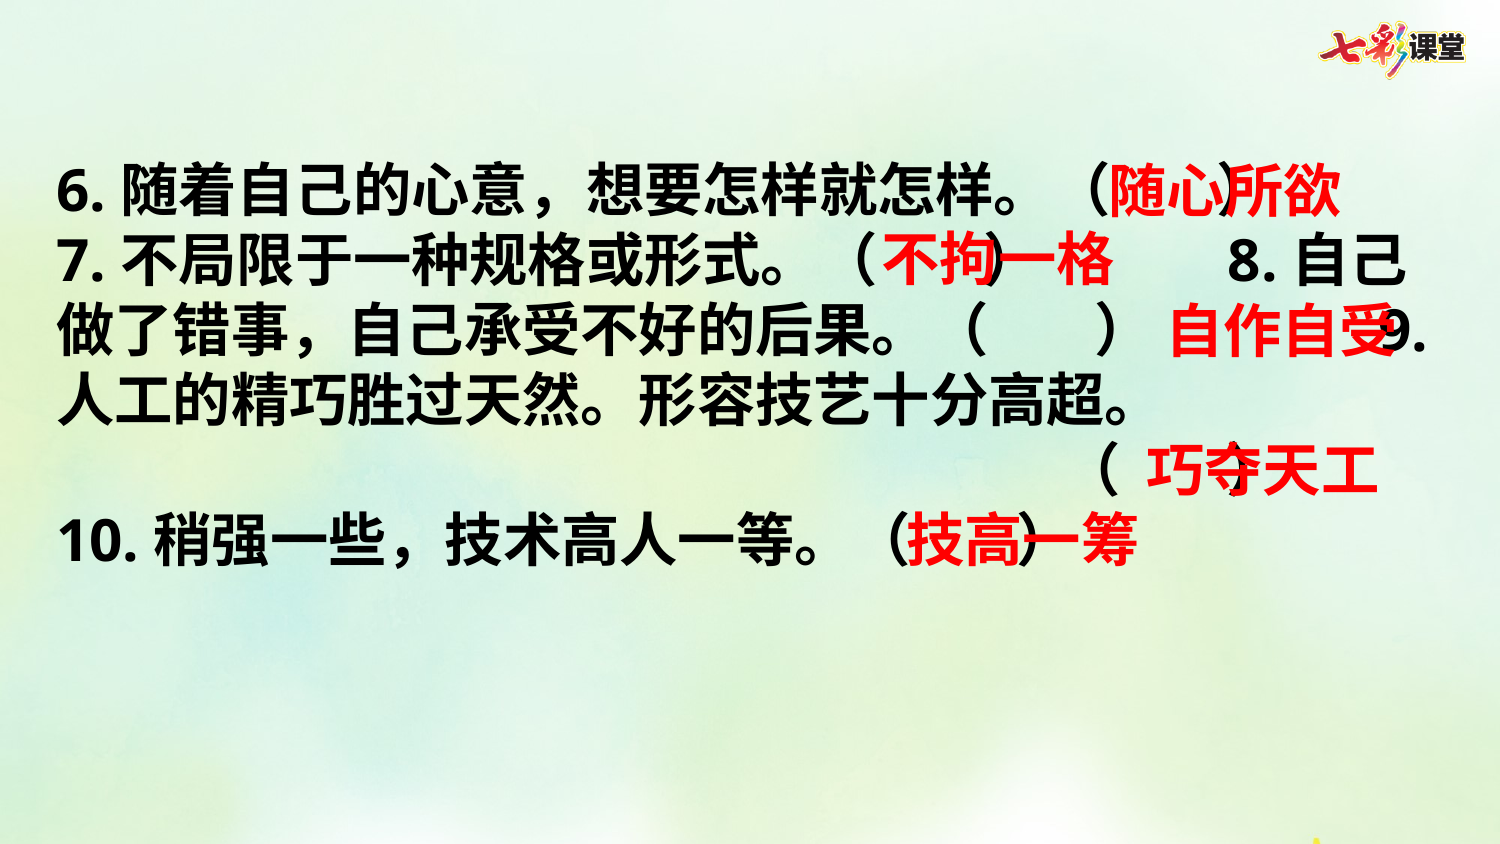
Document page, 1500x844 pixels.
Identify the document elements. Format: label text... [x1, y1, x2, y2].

text_box 不拘一格 [867, 214, 1135, 300]
text_box 6.随着自己的心意，想要怎样就怎样。（ ） 7.不局限于一种规格或形式。（ ） 8.自己做了错事，自己承受不好的后果。（ ） 9.人工的精巧胜过天然。形容技艺十分高超。 （ ） 10.稍强一些，技术高人一等。（ ） [41, 146, 1459, 581]
text_box 随心所欲 [1093, 146, 1362, 231]
text_box 技高一筹 [891, 495, 1160, 581]
text_box 自作自受 [1150, 286, 1418, 372]
picture [0, 0, 1500, 844]
text_box 巧夺天工 [1131, 425, 1400, 511]
